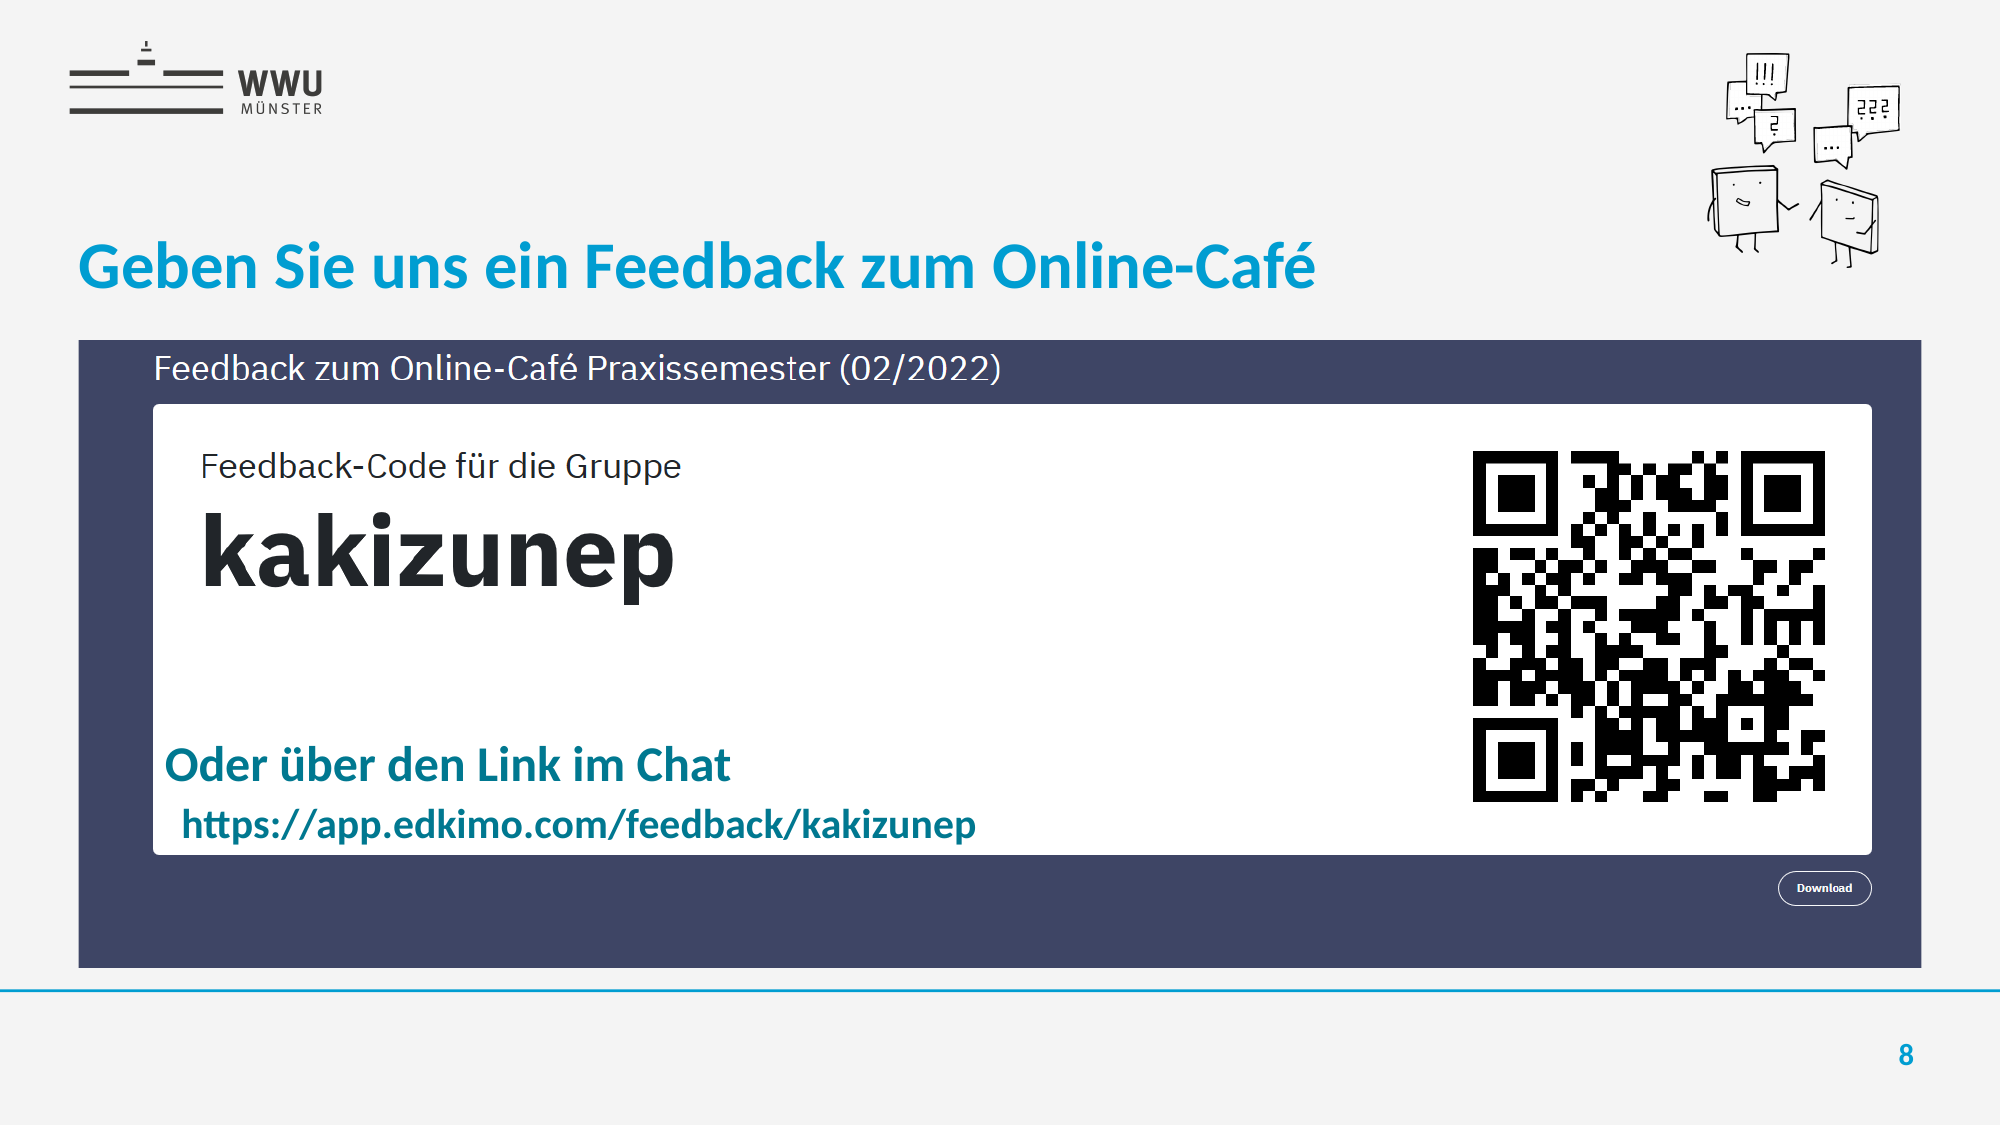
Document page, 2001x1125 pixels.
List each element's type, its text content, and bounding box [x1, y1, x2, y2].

picture [61, 32, 330, 123]
slide_number 8 [1763, 1012, 1922, 1072]
title Geben Sie uns ein Feedback zum Online-Café [78, 221, 1922, 316]
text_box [78, 340, 1922, 968]
picture [1700, 53, 1901, 268]
